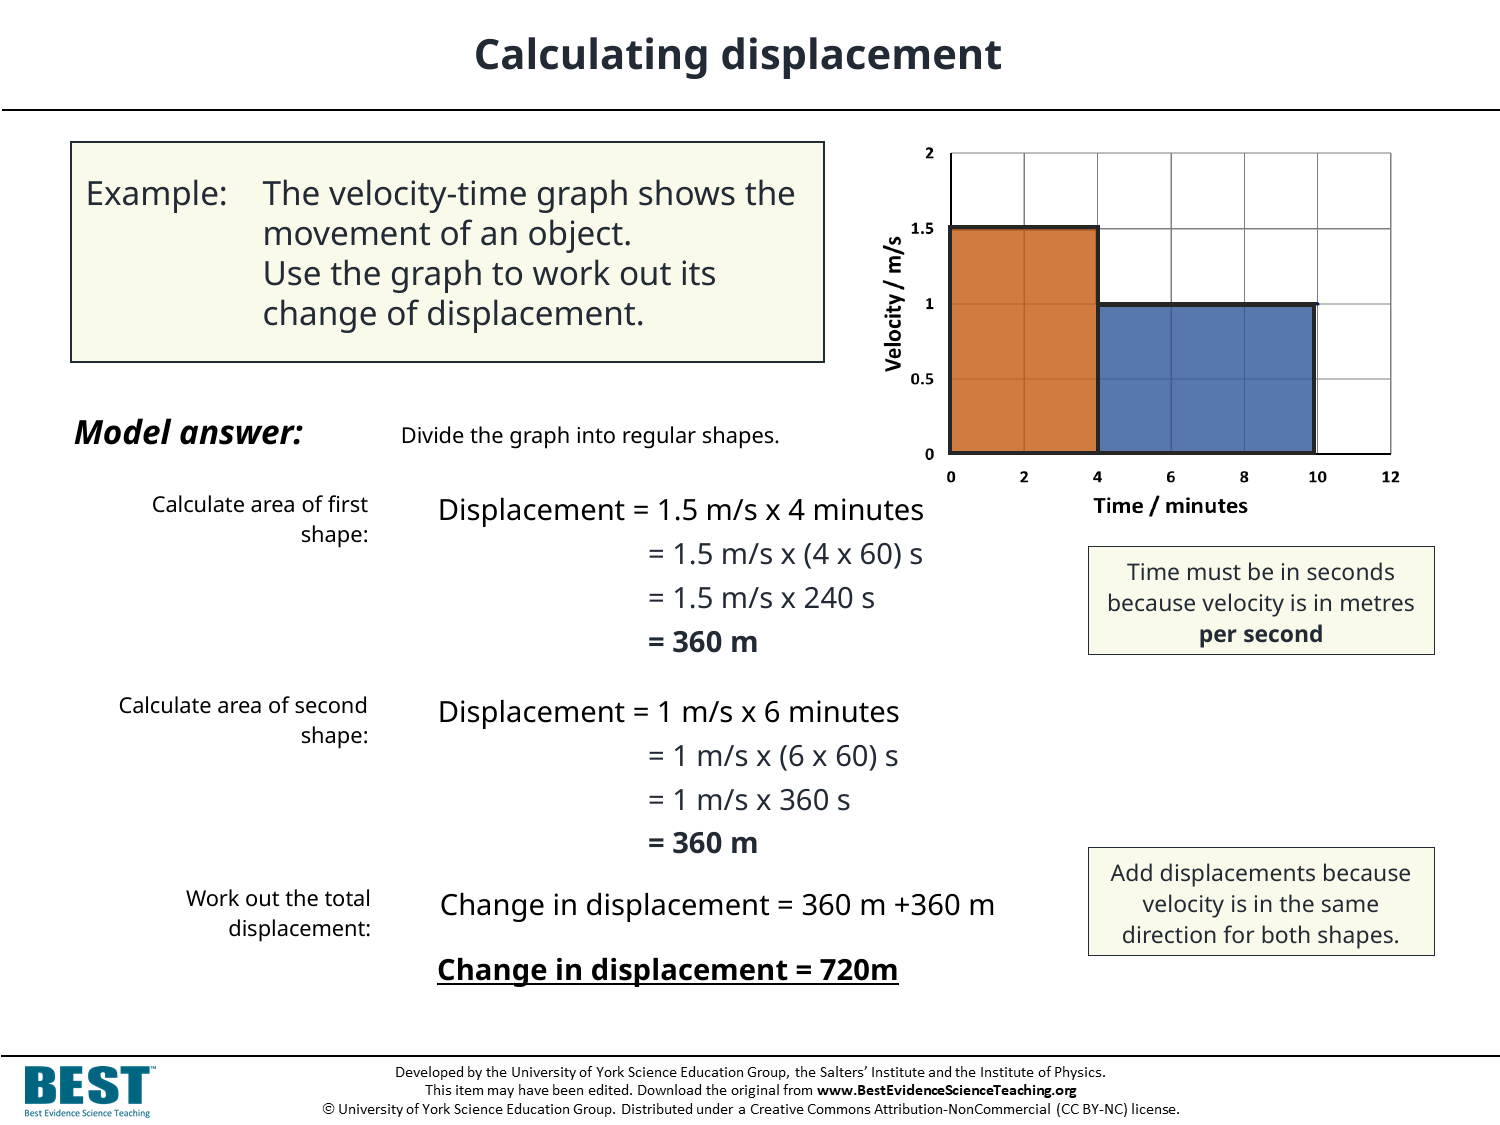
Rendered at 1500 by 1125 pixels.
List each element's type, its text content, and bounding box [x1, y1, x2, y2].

text_box Calculating displacement [15, 6, 1462, 101]
picture [1, 109, 1500, 1125]
